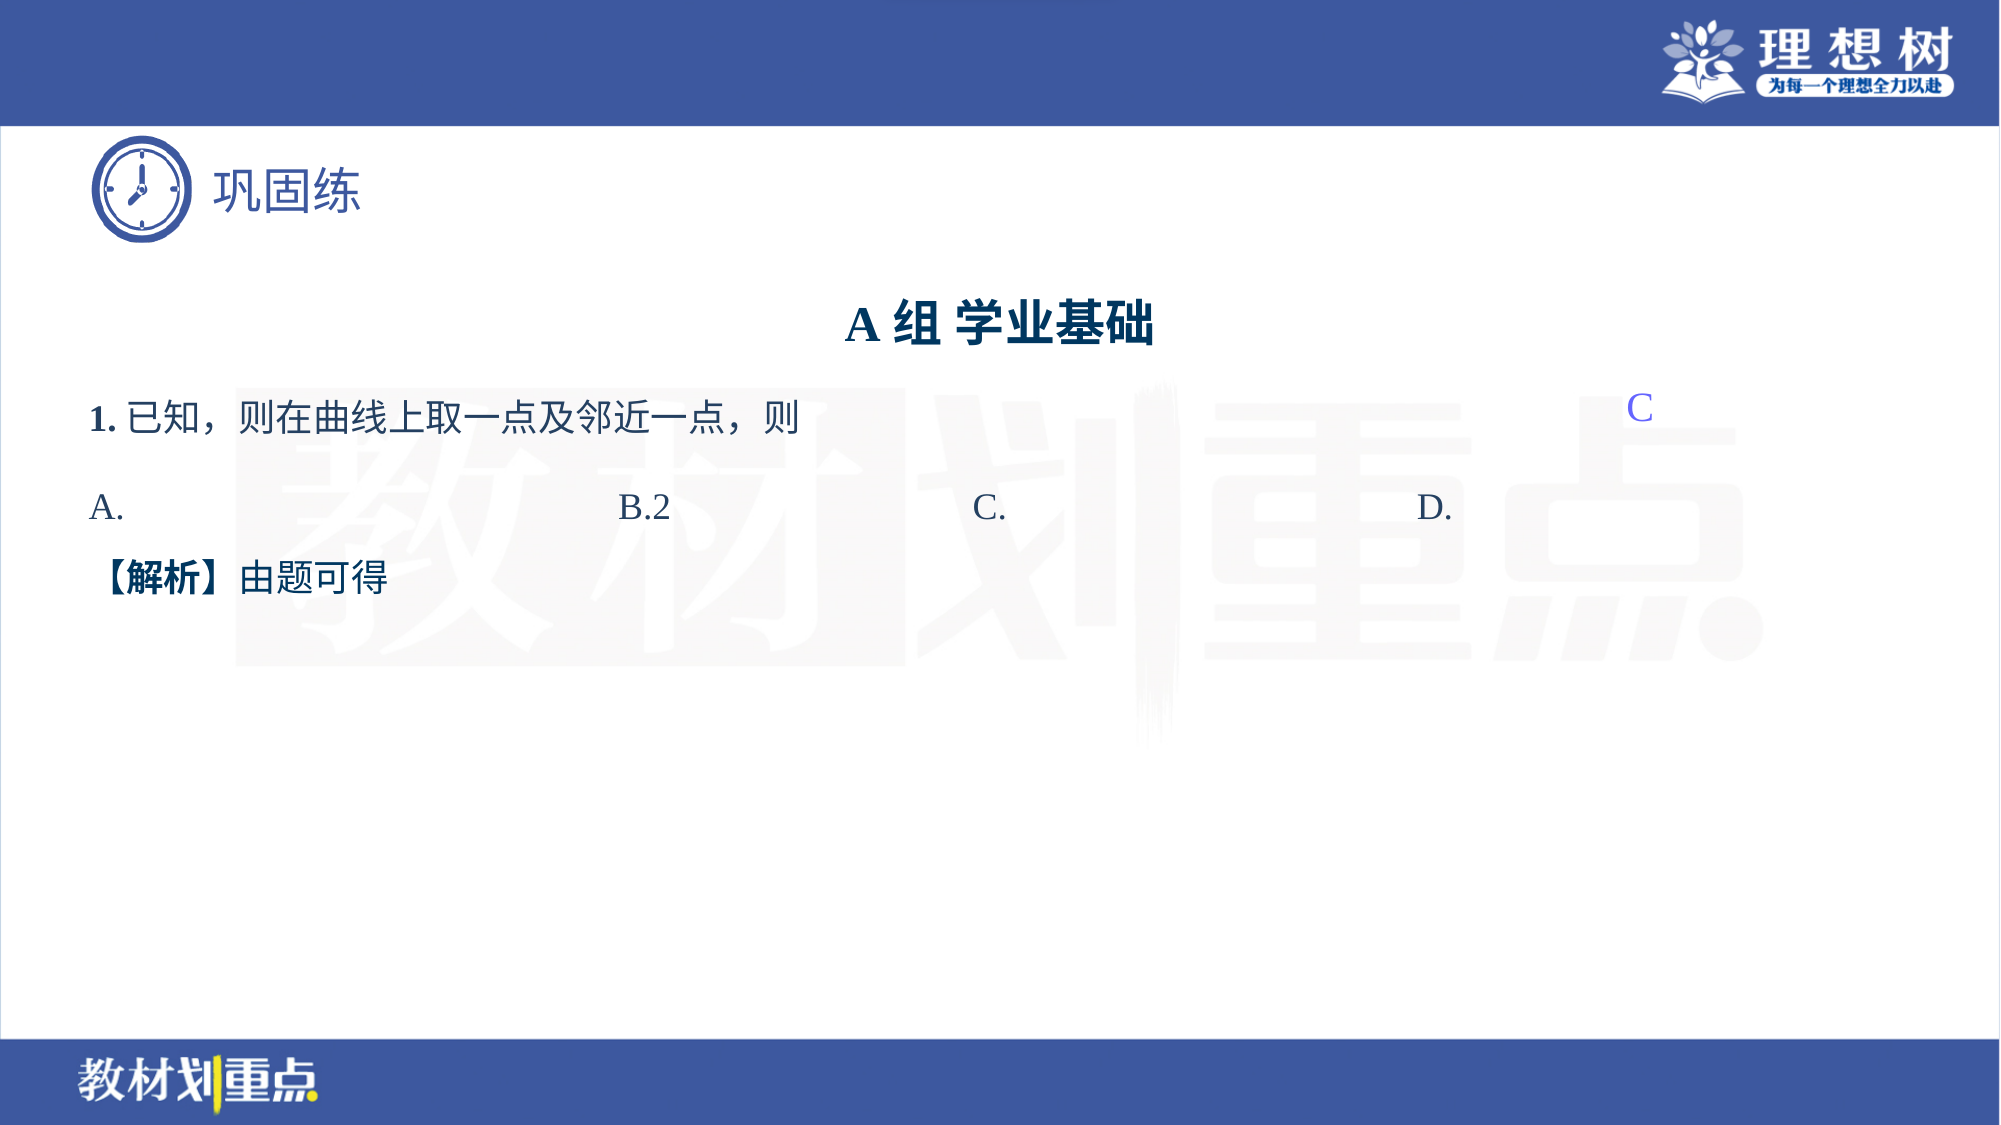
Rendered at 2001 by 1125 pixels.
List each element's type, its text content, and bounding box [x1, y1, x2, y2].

picture [0, 0, 2000, 1125]
text_box C [1611, 377, 1670, 427]
text_box A组 学业基础 [88, 263, 1911, 411]
text_box 巩固练 [212, 146, 509, 232]
